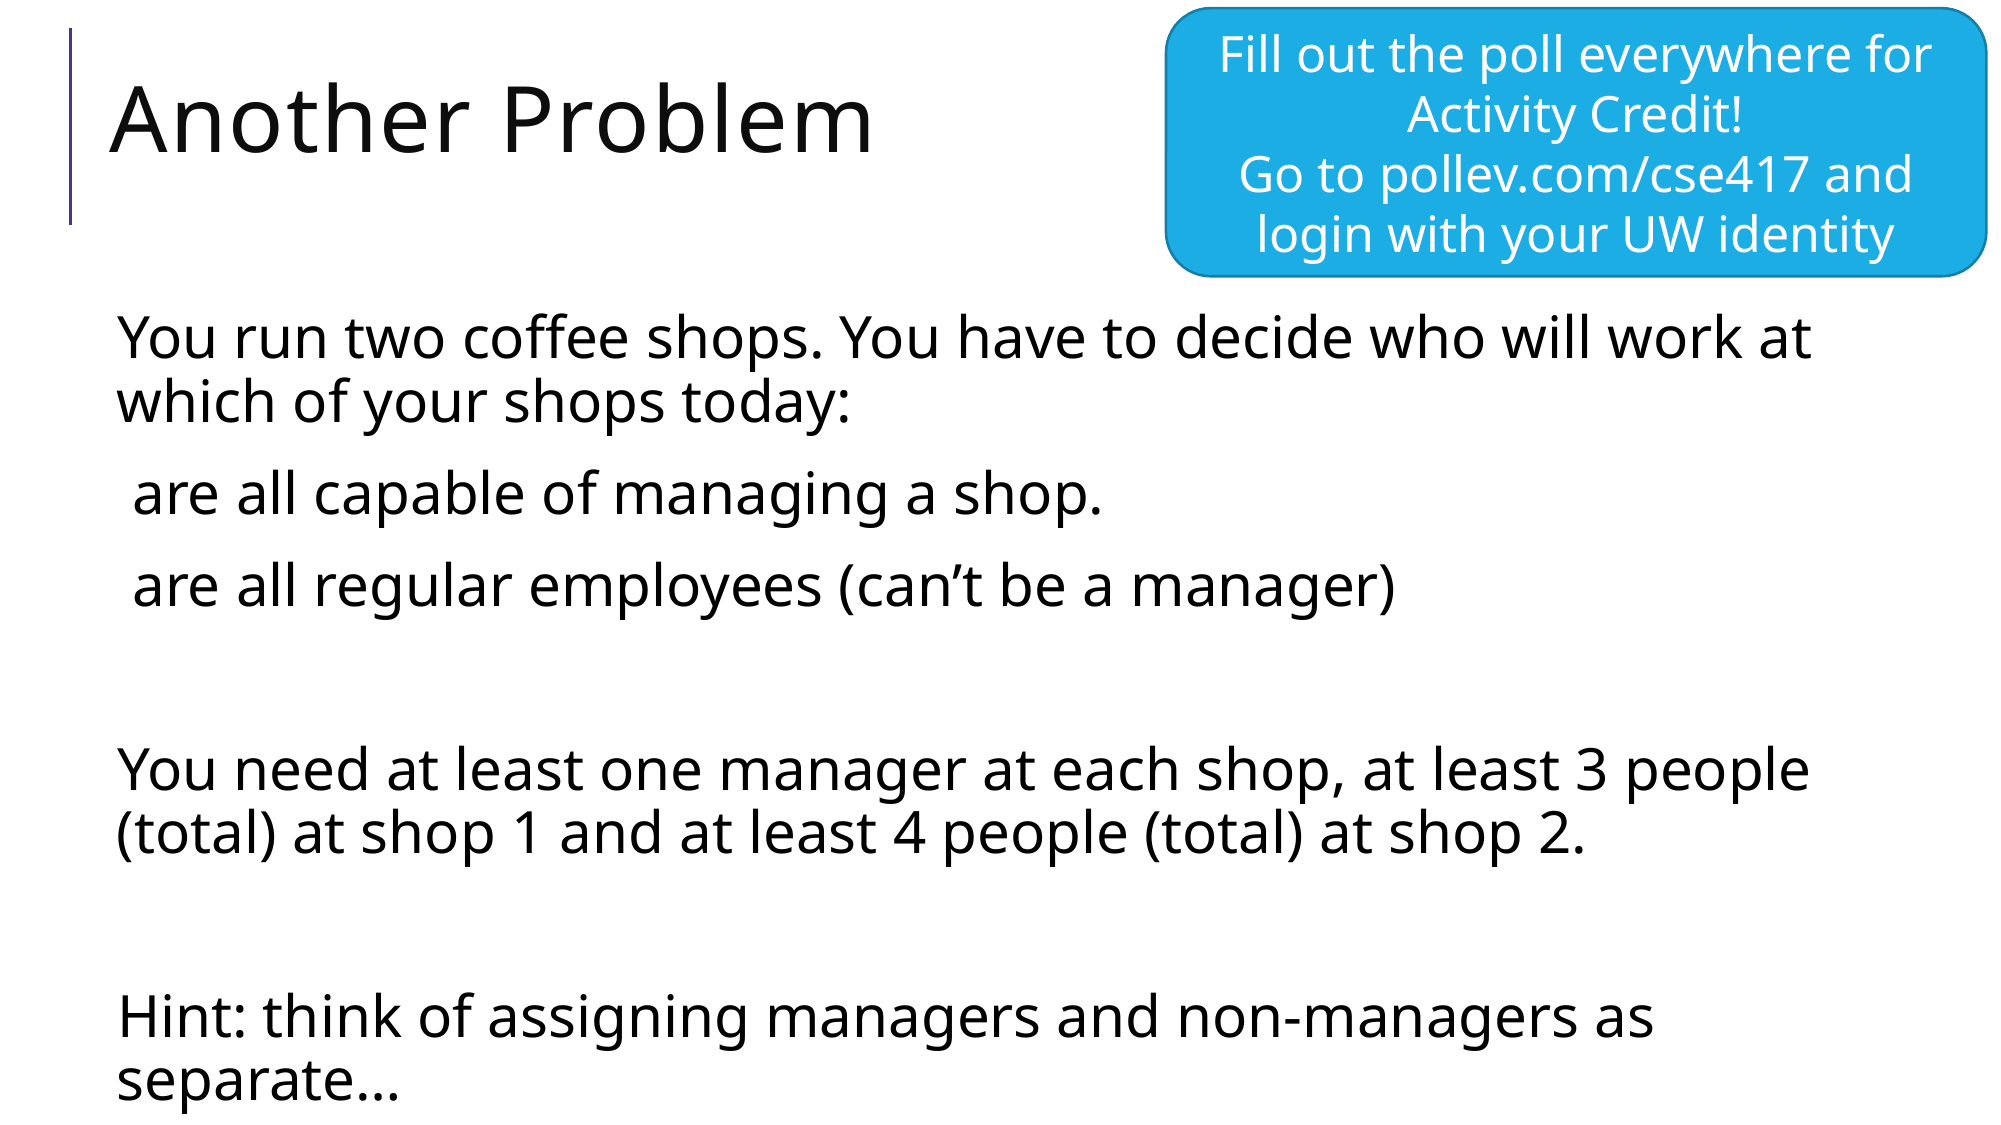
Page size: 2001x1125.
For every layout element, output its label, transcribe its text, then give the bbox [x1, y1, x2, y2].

title Another Problem [94, 43, 1165, 210]
text_box Fill out the poll everywhere for Activity Credit! Go to pollev.com/cse417 and login with your UW identity [1164, 6, 1988, 278]
